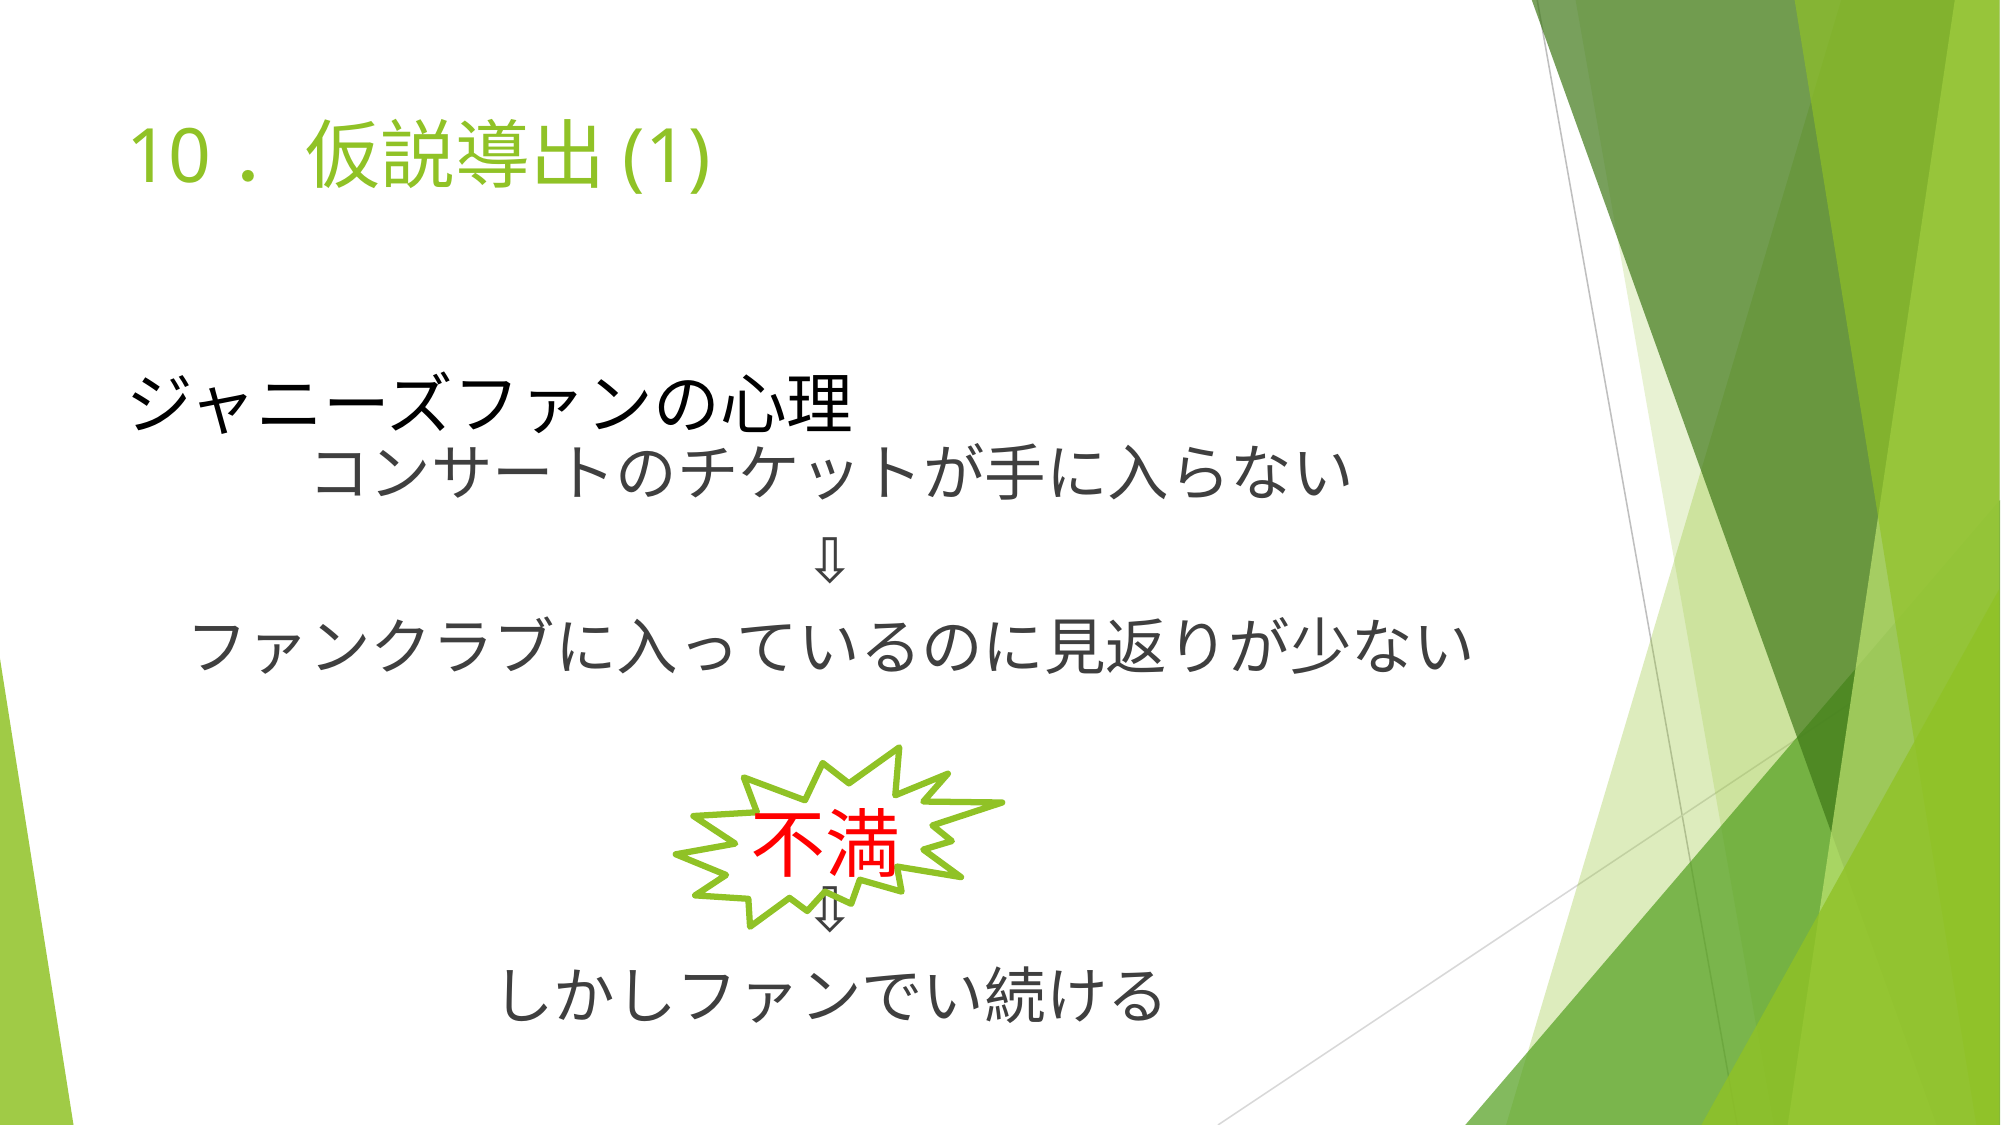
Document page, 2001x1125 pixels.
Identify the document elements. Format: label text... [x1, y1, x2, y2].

text_box 不満 [735, 781, 2000, 963]
list ジャニーズファンの心理 コンサートのチケットが手に入らない ⇩ ファンクラブに入っているのに見返りが少ない ⇩ しかしファンでい続ける [111, 354, 1522, 992]
text_box [675, 813, 735, 898]
text_box [852, 747, 900, 781]
text_box [814, 762, 846, 781]
title 10．仮説導出(1) [111, 99, 1522, 317]
text_box [743, 777, 754, 781]
text_box [930, 773, 948, 781]
